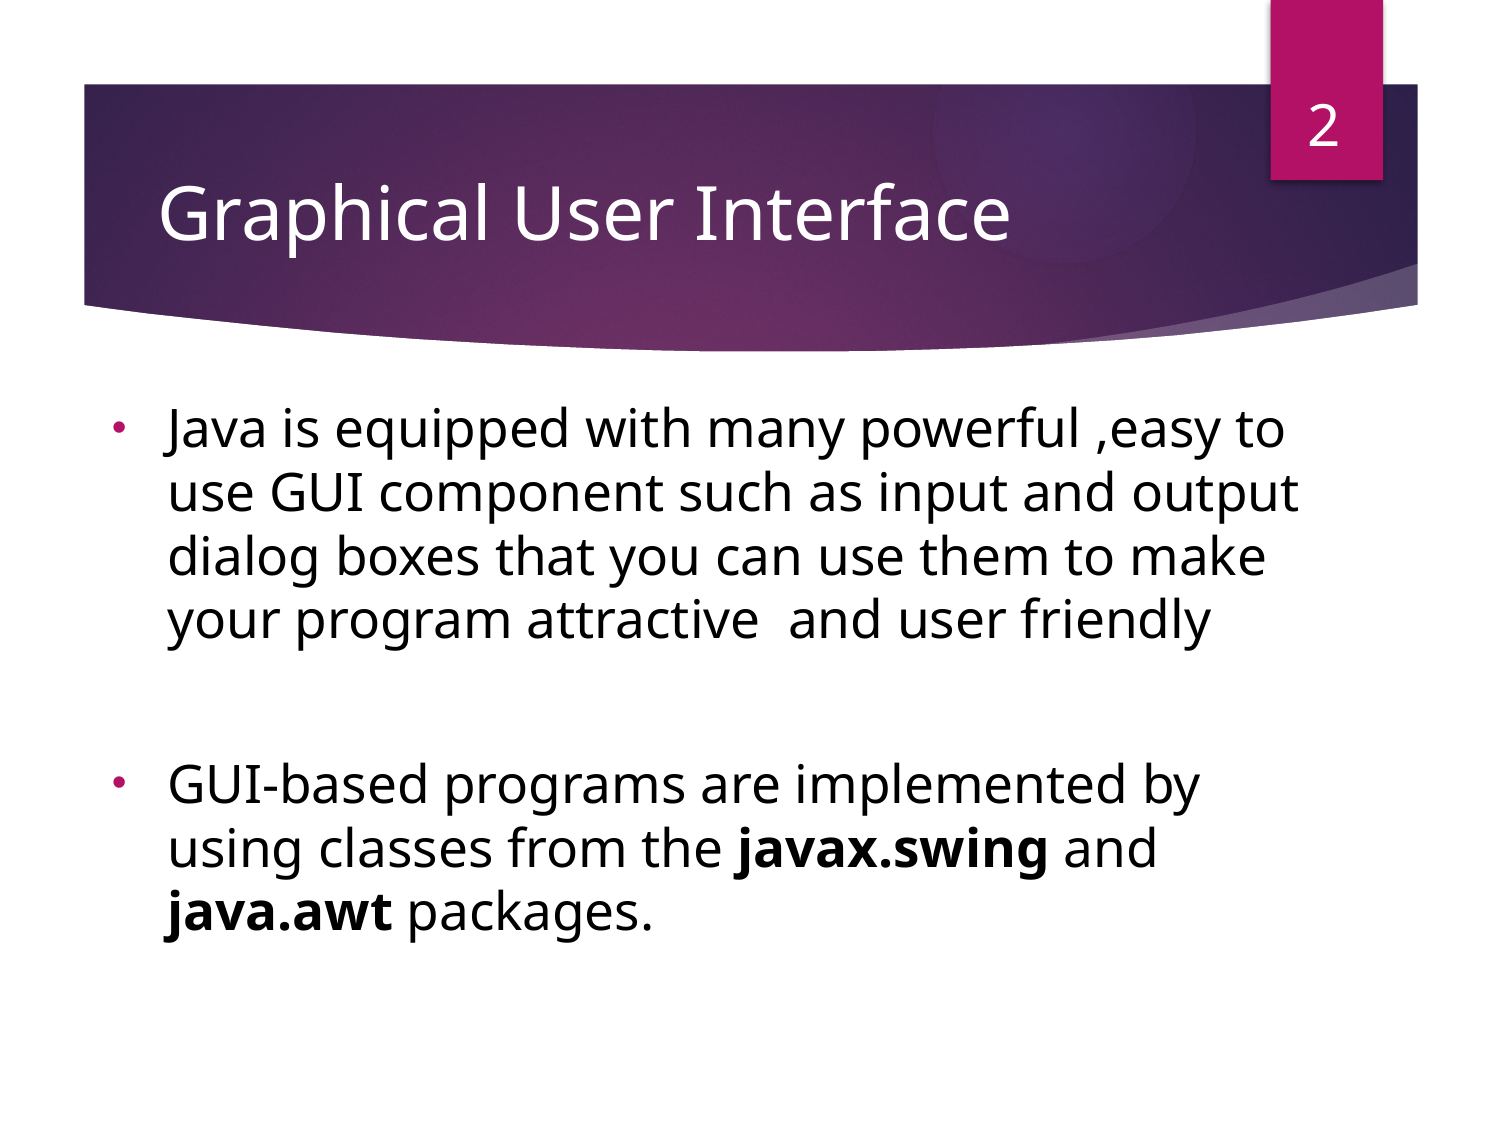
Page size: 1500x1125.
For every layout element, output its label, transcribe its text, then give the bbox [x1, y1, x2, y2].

list Java is equipped with many powerful ,easy to use GUI component such as input and output dialog boxes that you can use them to make your program attractive and user friendly GUI-based programs are implemented by using classes from the javax.swing and java.awt packages. [96, 387, 1325, 967]
title Graphical User Interface [142, 152, 1183, 269]
slide_number 2 [1259, 48, 1390, 175]
